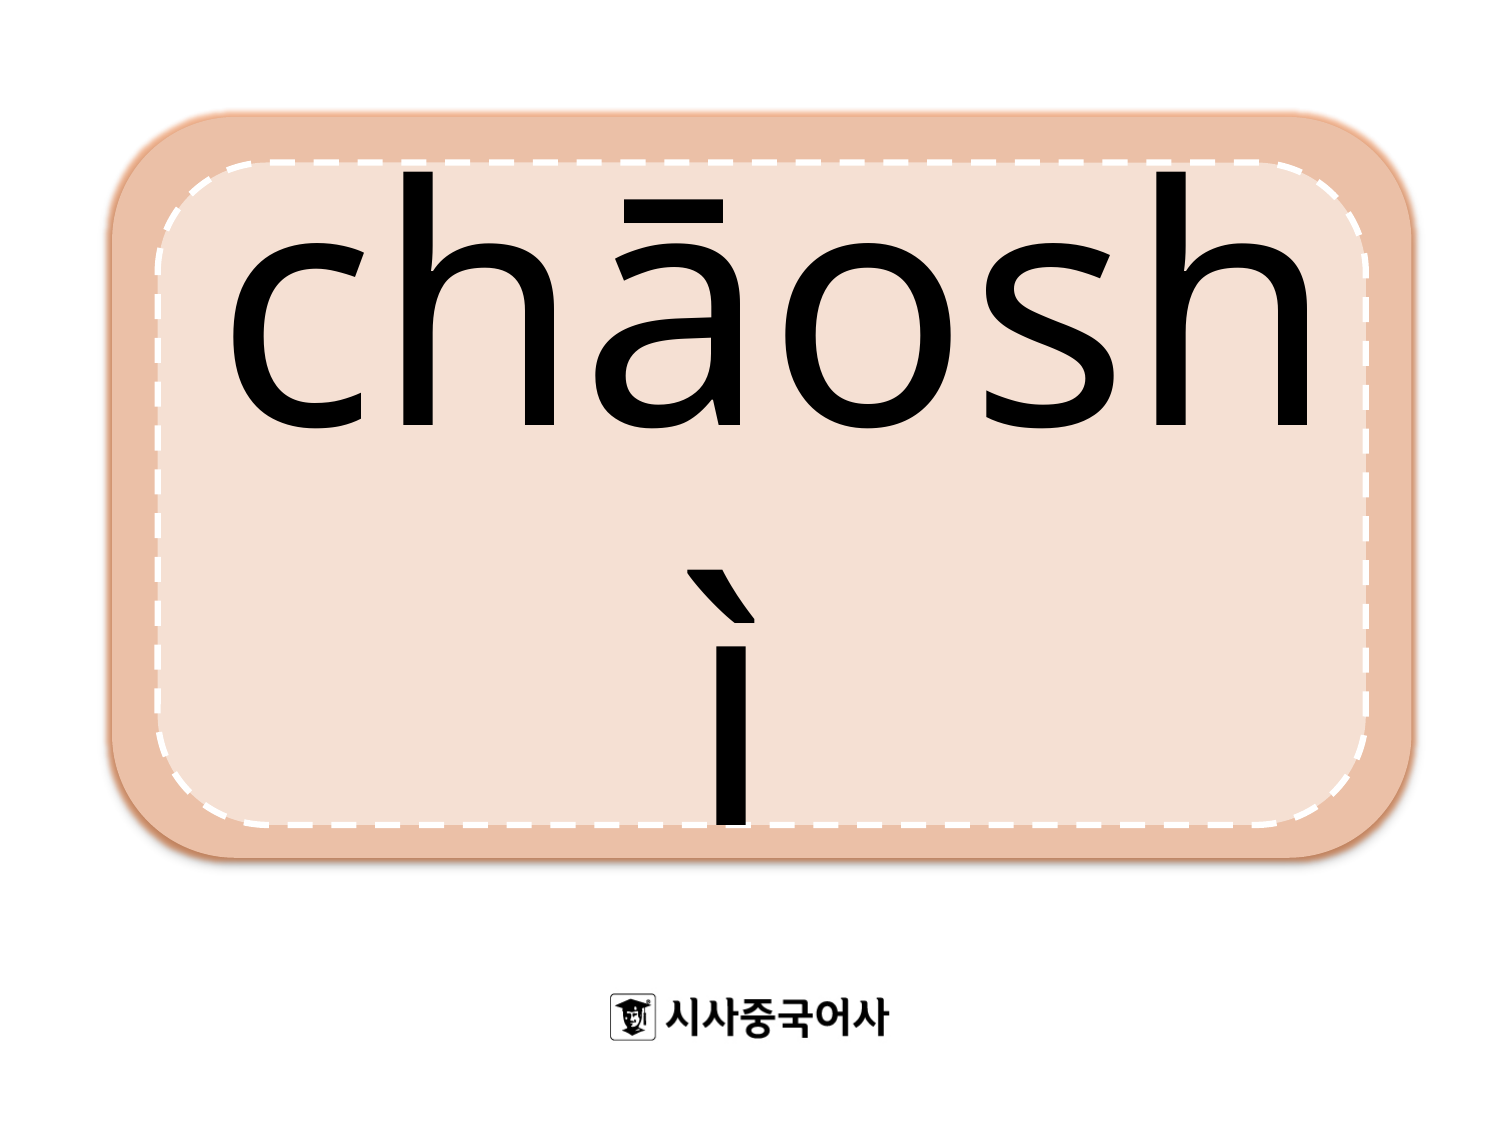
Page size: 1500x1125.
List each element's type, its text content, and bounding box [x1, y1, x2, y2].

picture [602, 987, 898, 1047]
text_box chāoshì [171, 160, 1380, 824]
